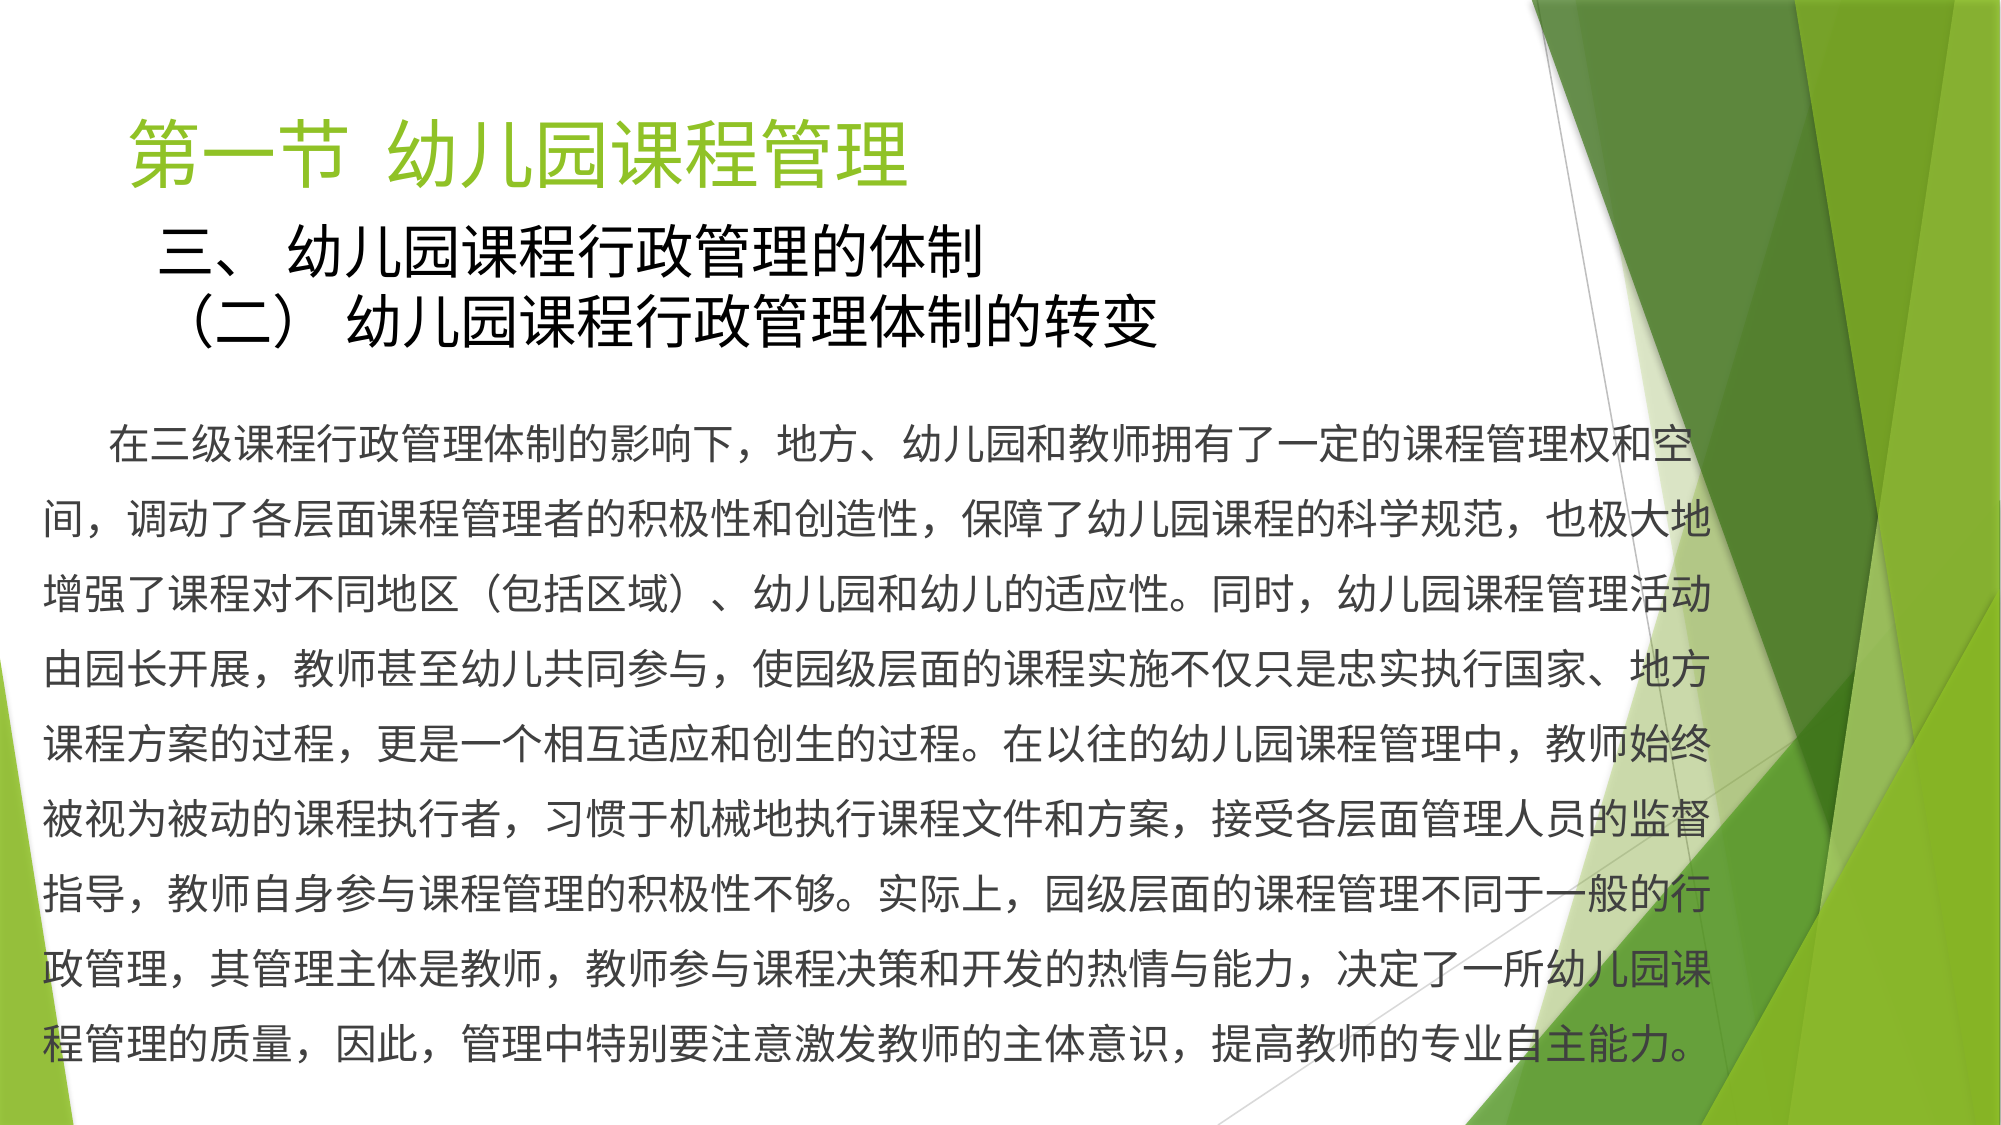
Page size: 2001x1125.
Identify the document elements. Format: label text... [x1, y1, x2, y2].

text_box 三、 幼儿园课程行政管理的体制 （二） 幼儿园课程行政管理体制的转变 [141, 208, 1451, 363]
title 第一节 幼儿园课程管理 [111, 99, 1522, 317]
list 在三级课程行政管理体制的影响下，地方、幼儿园和教师拥有了一定的课程管理权和空间，调动了各层面课程管理者的积极性和创造性，保障了幼儿园课程的科学规范，也极大地增强了课程对不同地区（包括区域）、幼儿园和幼儿的适应性。同时，幼儿园课程管理活动由园长开展，教师甚至幼儿共同参与，使园级层面的课程实施不仅只是忠实执行国家、地方课程方案的过程，更是一个相互适应和创生的过程。在以往的幼儿园课程管理中，教师始终被视为被动的课程执行者，习惯于机械地执行课程文件和方案，接受各层面管理人员的监督指导，教师自身参与课程管理的积极性不够。实际上，园级层面的课程管理不同于一般的行政管理，其管理主体是教师，教师参与课程决策和开发的热情与能力，决定了一所幼儿园课程管理的质量，因此，管理中特别要注意激发教师的主体意识，提高教师的专业自主能力。 [27, 384, 1751, 1110]
